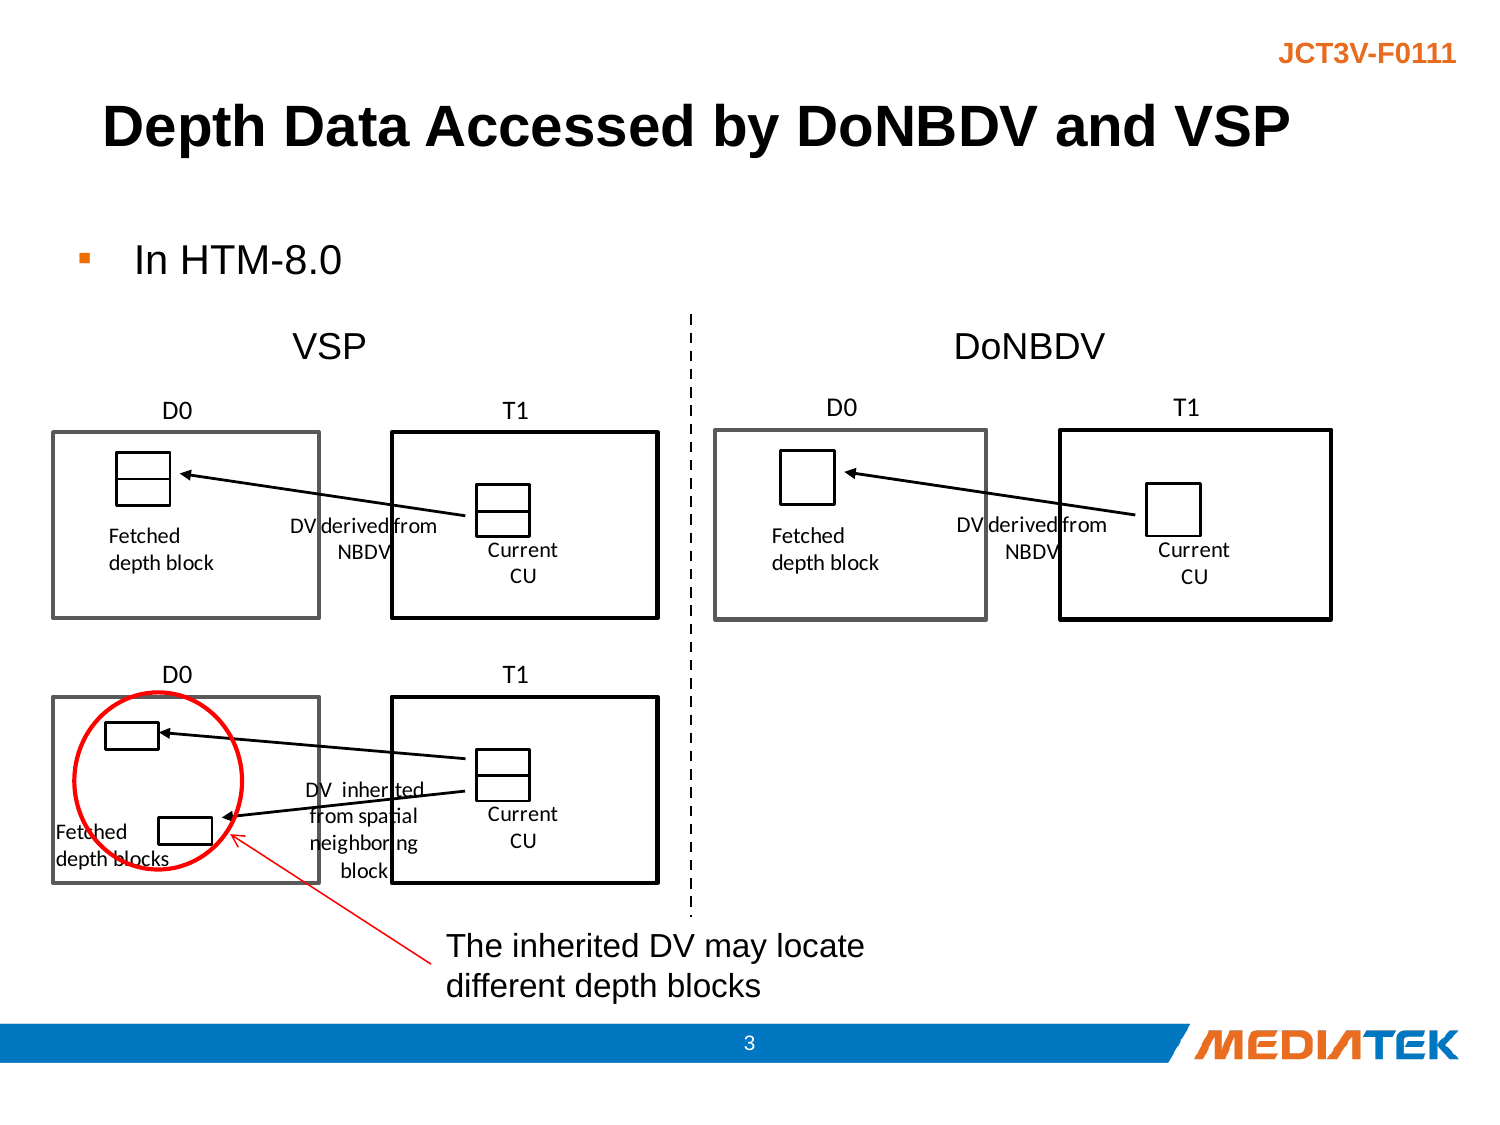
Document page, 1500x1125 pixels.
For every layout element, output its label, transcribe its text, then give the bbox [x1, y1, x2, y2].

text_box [229, 833, 432, 965]
text_box DoNBDV [938, 314, 1128, 375]
slide_number 2 [711, 1022, 789, 1090]
picture [0, 1023, 711, 1063]
text_box VSP [277, 314, 431, 375]
list In HTM-8.0 [62, 224, 1424, 1051]
picture [789, 1023, 1459, 1063]
picture [711, 381, 1334, 622]
title Depth Data Accessed by DoNBDV and VSP [87, 46, 1410, 201]
text_box The inherited DV may locate different depth blocks [431, 916, 892, 1012]
picture [41, 385, 660, 893]
